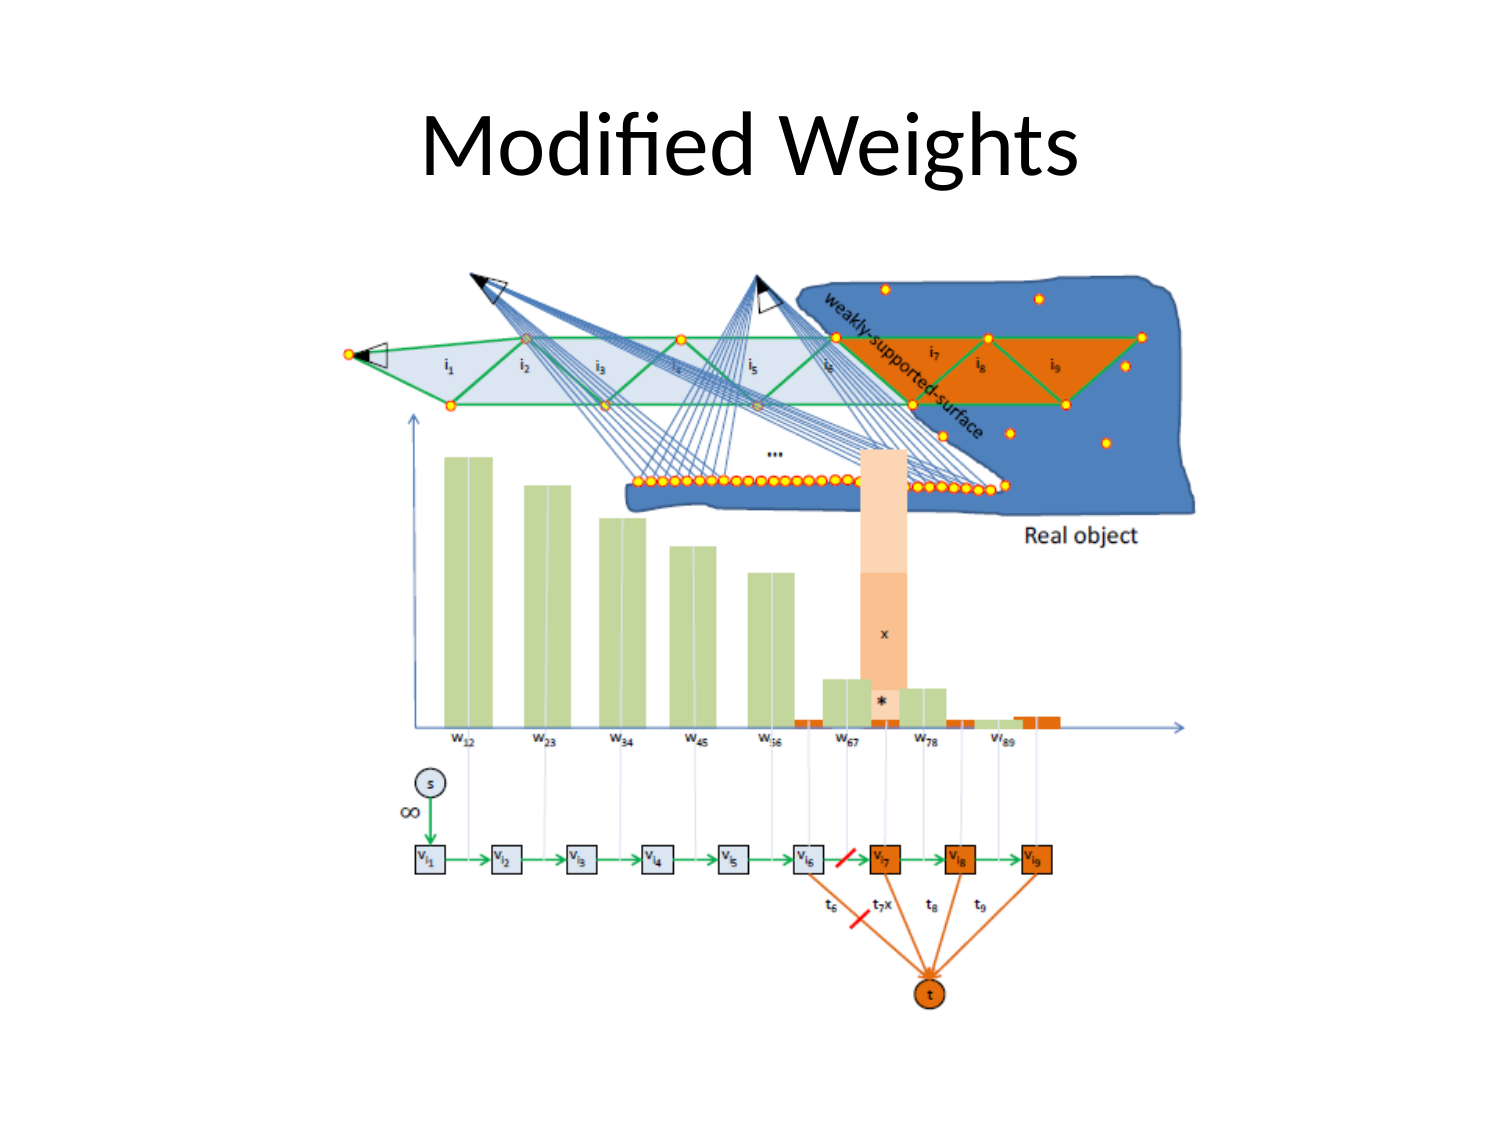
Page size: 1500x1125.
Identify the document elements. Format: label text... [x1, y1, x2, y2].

title Modified Weights [75, 45, 1425, 233]
picture [307, 262, 1251, 1026]
